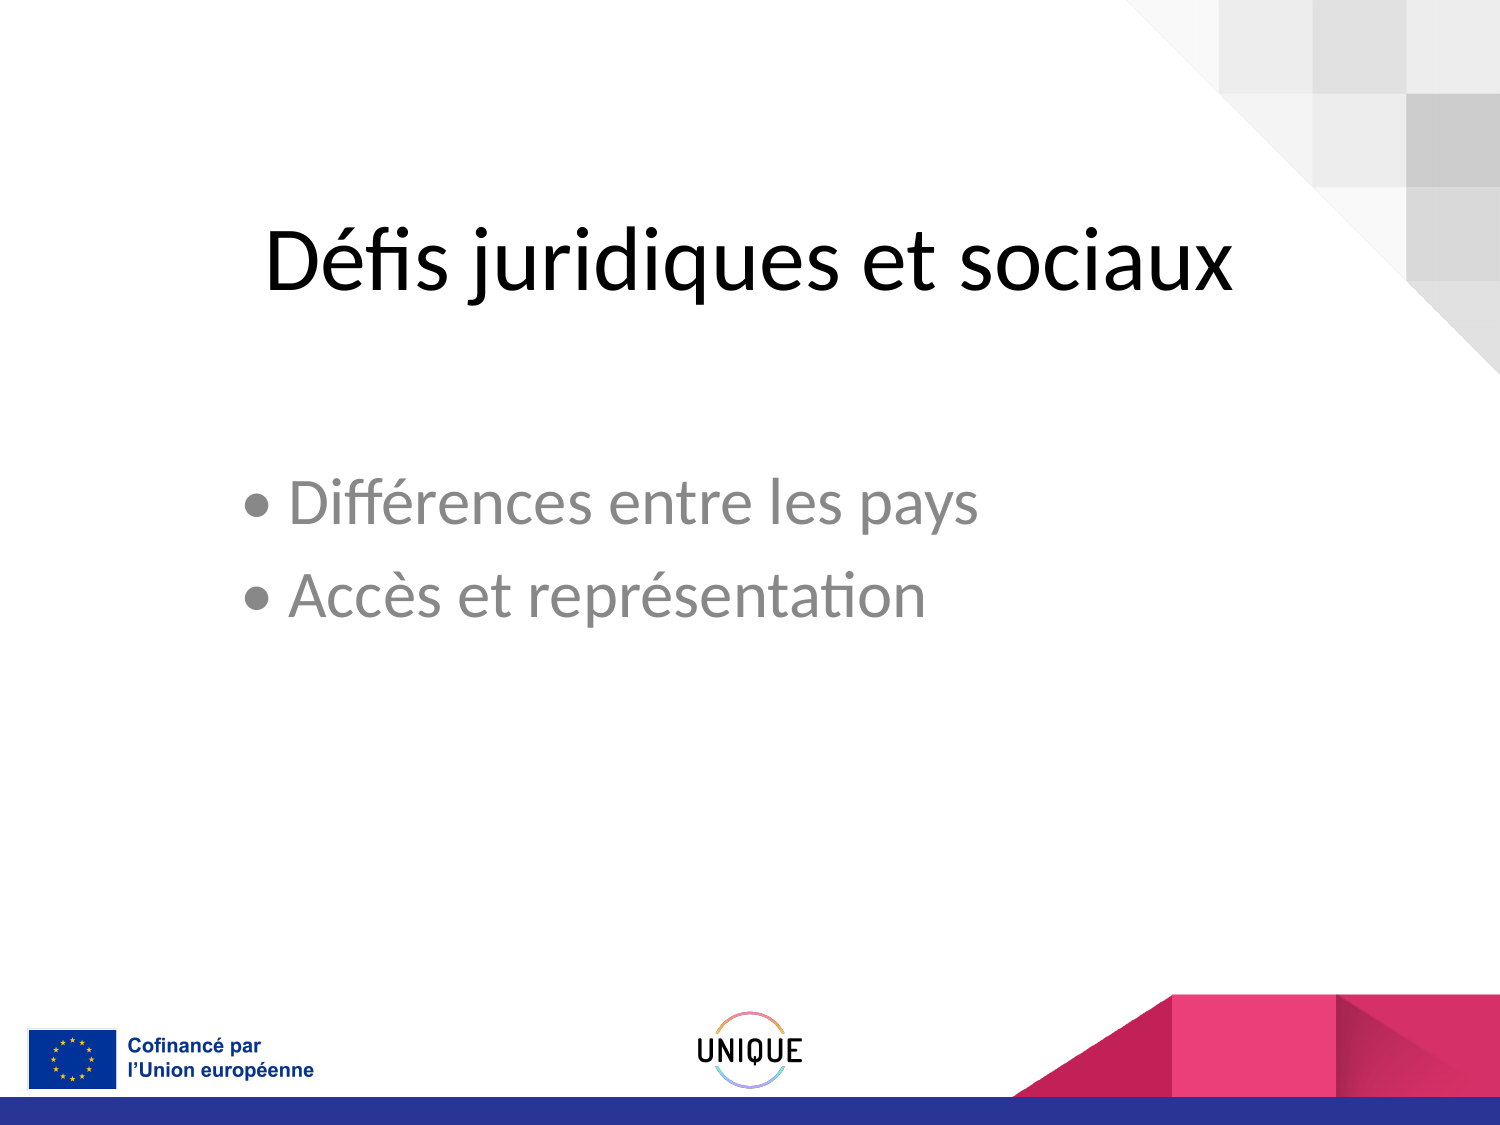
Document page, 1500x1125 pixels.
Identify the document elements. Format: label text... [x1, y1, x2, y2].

subtitle • Différences entre les pays • Accès et représentation [225, 450, 1275, 738]
picture [0, 993, 1500, 1125]
title Défis juridiques et sociaux [112, 132, 1388, 375]
picture [1125, 0, 1500, 375]
